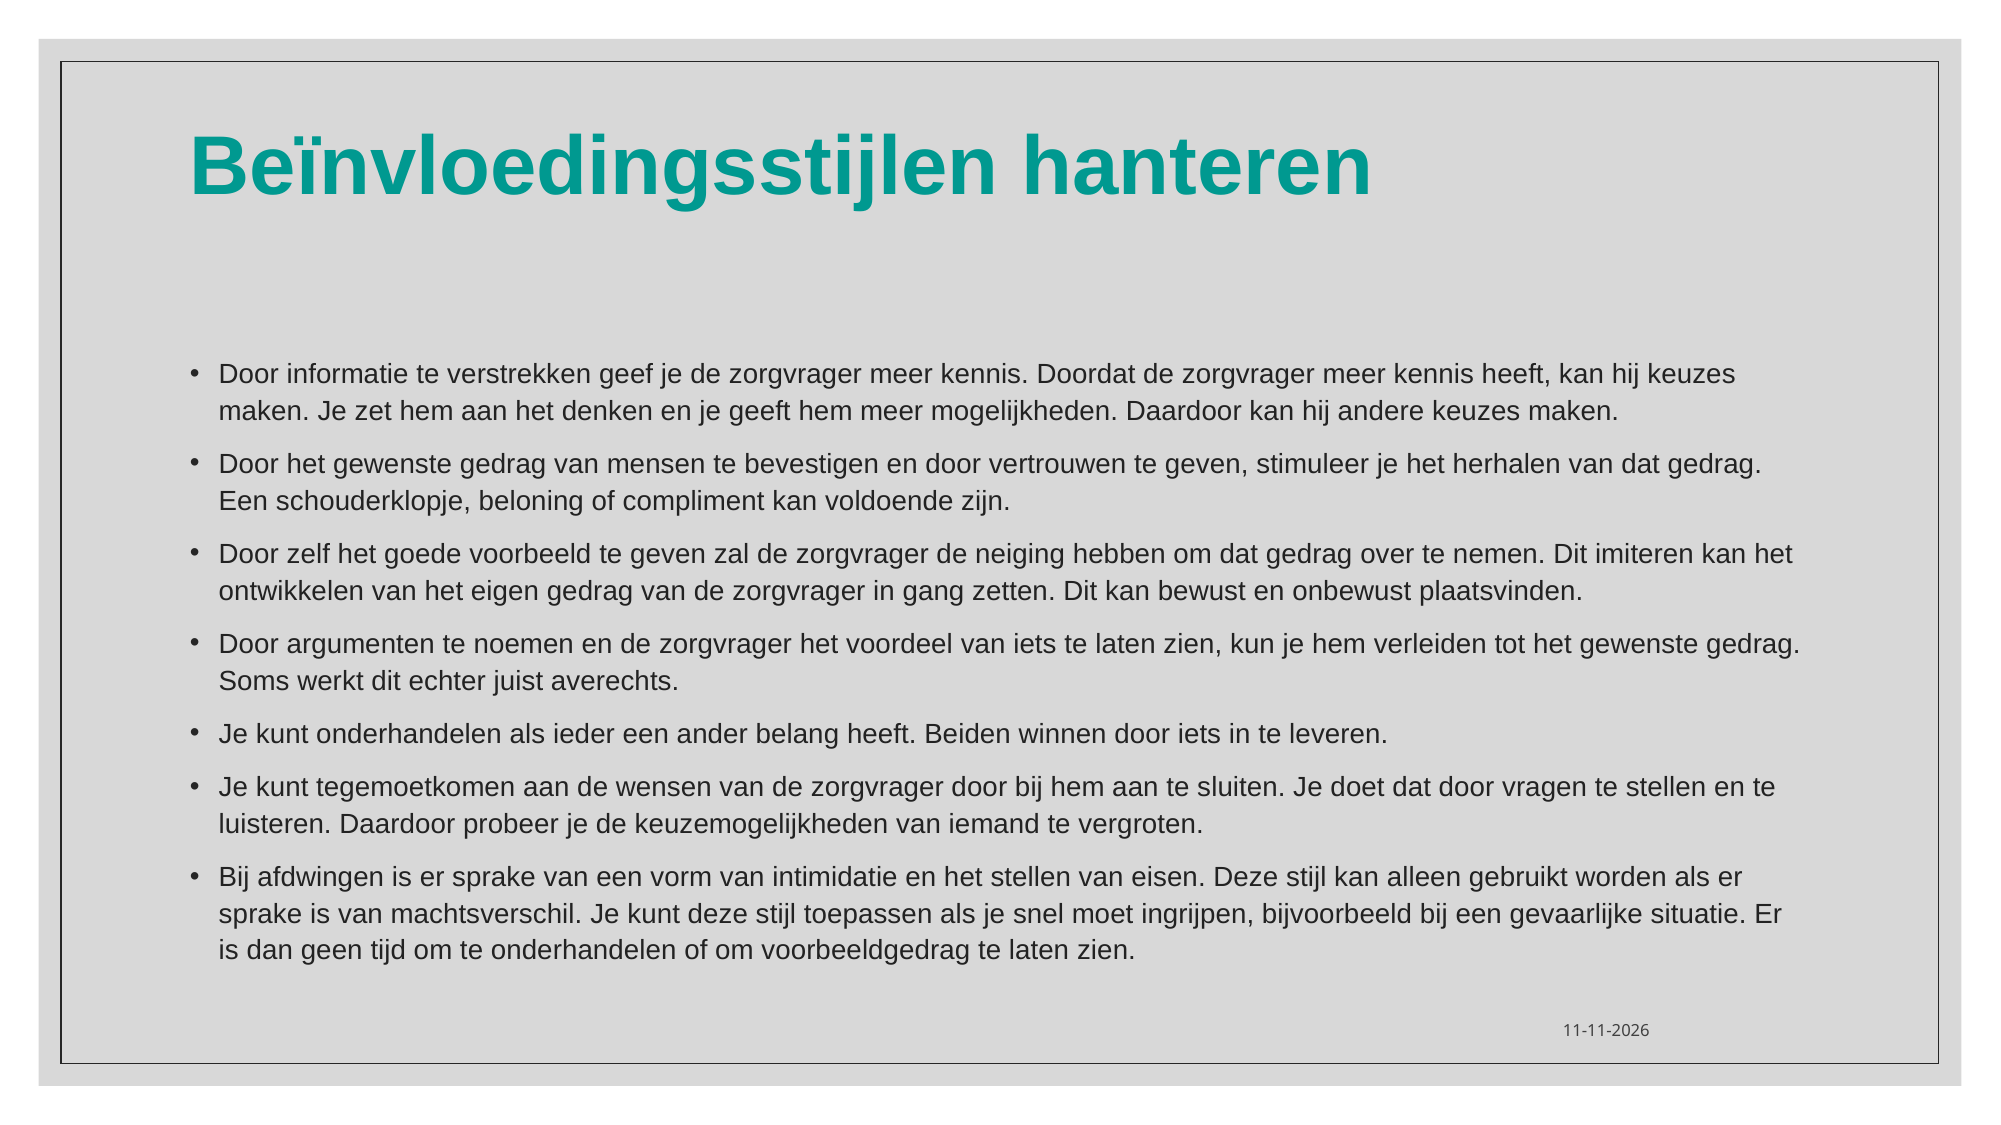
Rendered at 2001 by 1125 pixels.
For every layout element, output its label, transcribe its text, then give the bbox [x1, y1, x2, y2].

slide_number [1190, 990, 1665, 1050]
list Door informatie te verstrekken geef je de zorgvrager meer kennis. Doordat de zorgvrager meer kennis heeft, kan hij keuzes maken. Je zet hem aan het denken en je geeft hem meer mogelijkheden. Daardoor kan hij andere keuzes maken. Door het gewenste gedrag van mensen te bevestigen en door vertrouwen te geven, stimuleer je het herhalen van dat gedrag. Een schouderklopje, beloning of compliment kan voldoende zijn. Door zelf het goede voorbeeld te geven zal de zorgvrager de neiging hebben om dat gedrag over te nemen. Dit imiteren kan het ontwikkelen van het eigen gedrag van de zorgvrager in gang zetten. Dit kan bewust en onbewust plaatsvinden. Door argumenten te noemen en de zorgvrager het voordeel van iets te laten zien, kun je hem verleiden tot het gewenste gedrag. Soms werkt dit echter juist averechts. Je kunt onderhandelen als ieder een ander belang heeft. Beiden winnen door iets in te leveren. Je kunt tegemoetkomen aan de wensen van de zorgvrager door bij hem aan te sluiten. Je doet dat door vragen te stellen en te luisteren. Daardoor probeer je de keuzemogelijkheden van iemand te vergroten. Bij afdwingen is er sprake van een vorm van intimidatie en het stellen van eisen. Deze stijl kan alleen gebruikt worden als er sprake is van machtsverschil. Je kunt deze stijl toepassen als je snel moet ingrijpen, bijvoorbeeld bij een gevaarlijke situatie. Er is dan geen tijd om te onderhandelen of om voorbeeldgedrag te laten zien. [174, 345, 1825, 977]
title Beïnvloedingsstijlen hanteren [174, 105, 1825, 331]
